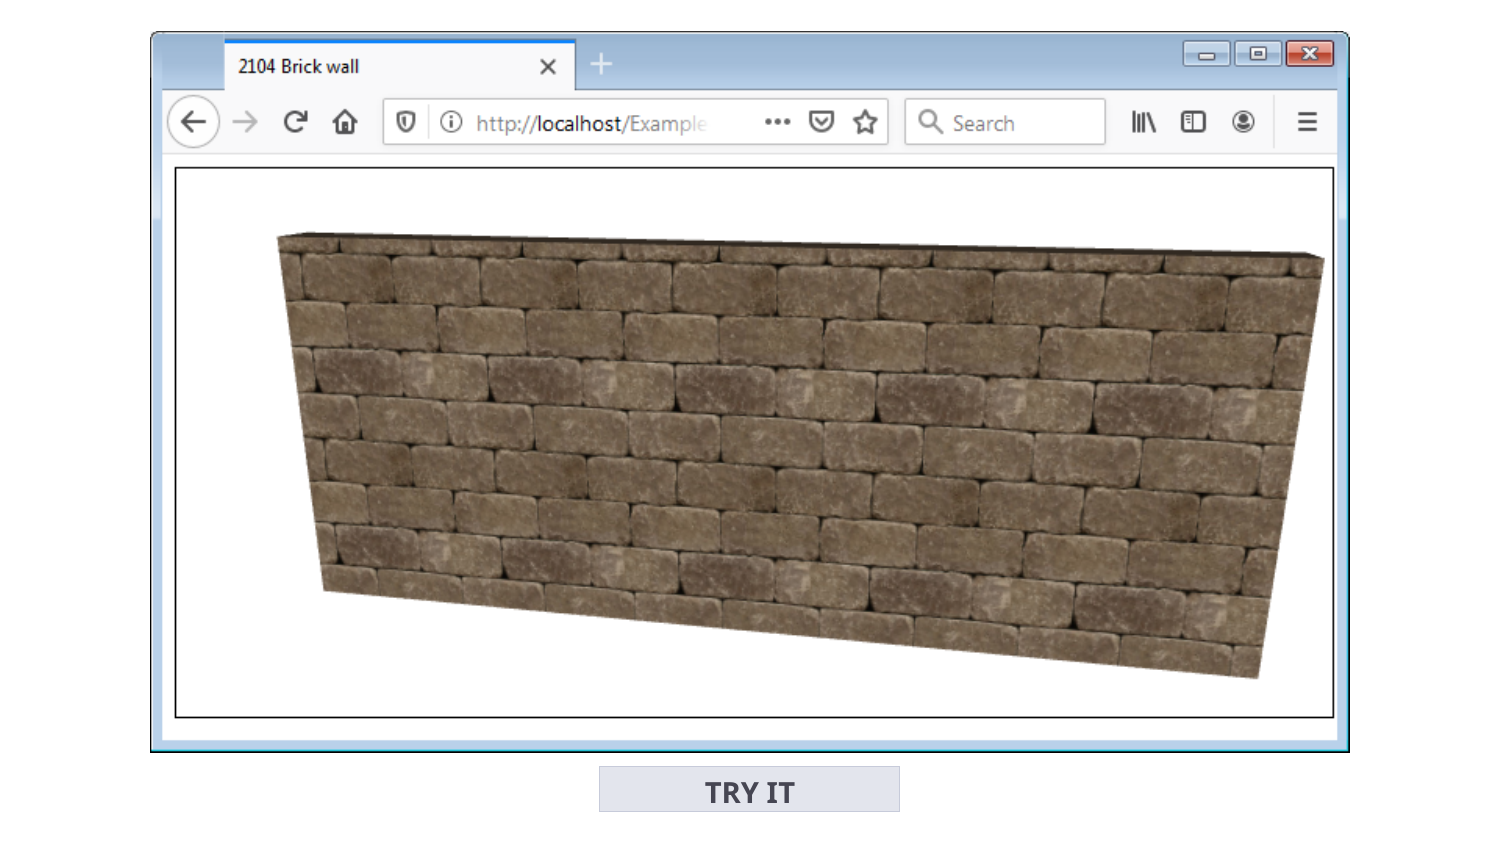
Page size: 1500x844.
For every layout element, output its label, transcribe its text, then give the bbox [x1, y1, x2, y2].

text_box TRY IT [599, 766, 900, 812]
picture [149, 31, 1351, 753]
